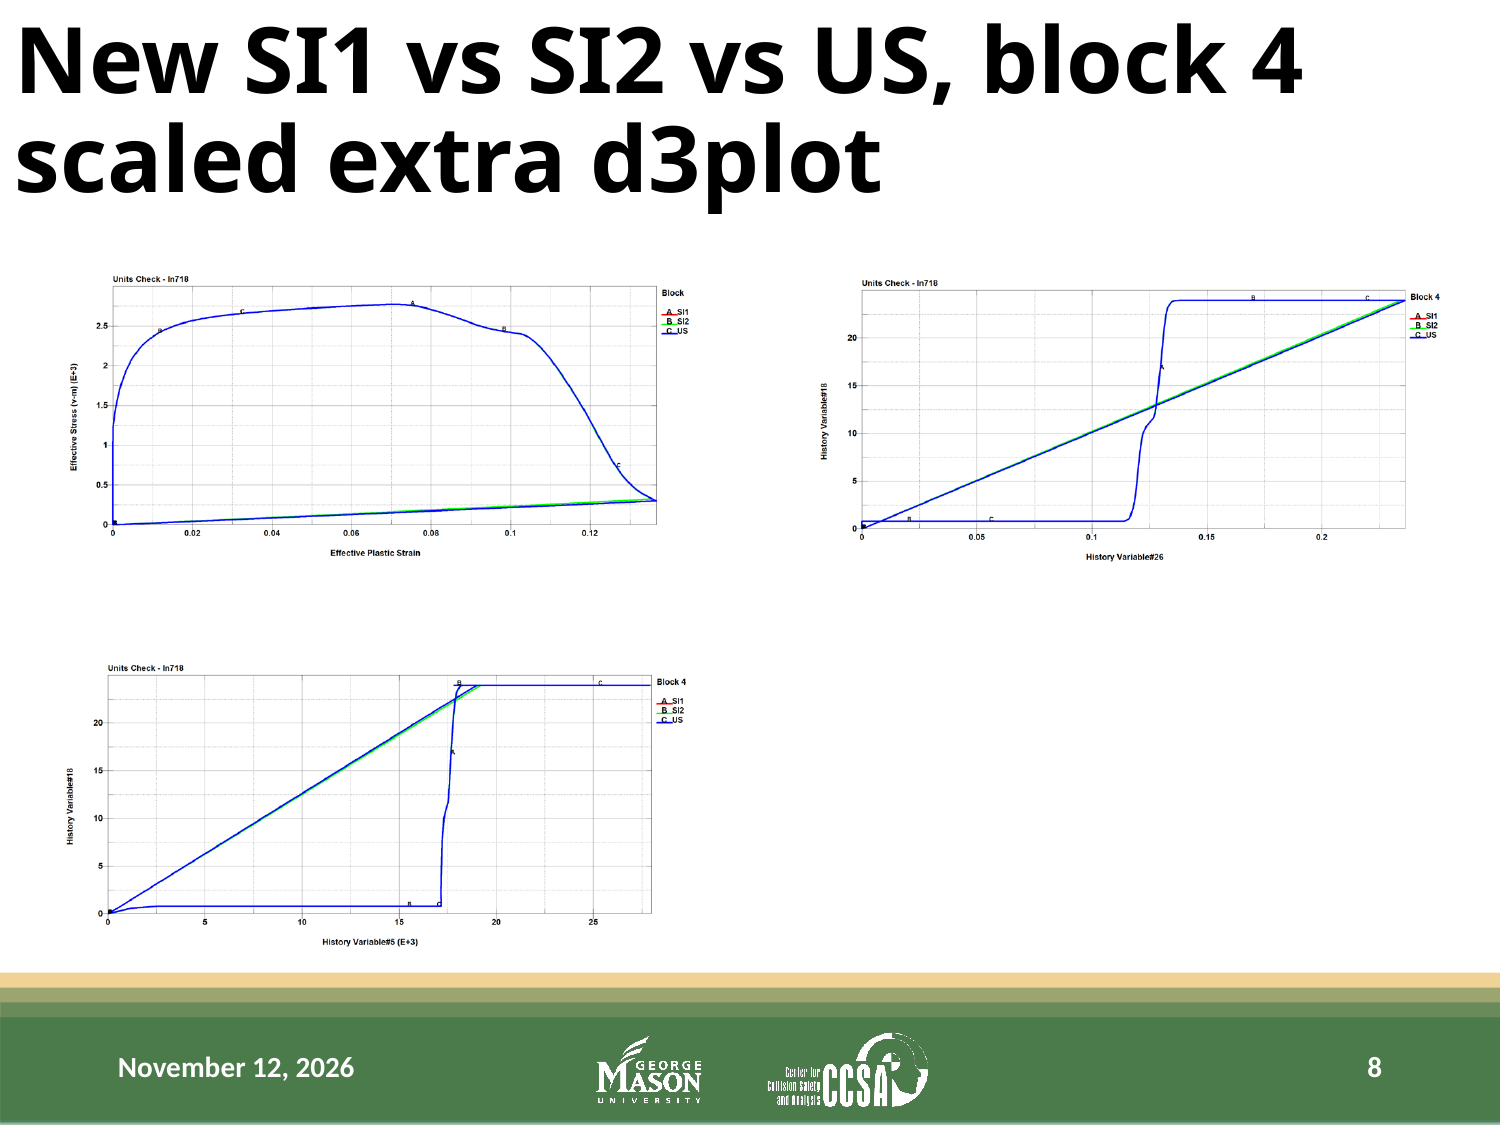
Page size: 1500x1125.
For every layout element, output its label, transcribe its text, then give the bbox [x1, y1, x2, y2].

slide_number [103, 1041, 441, 1102]
slide_number 8 [1115, 1041, 1397, 1102]
picture [42, 657, 698, 955]
picture [796, 272, 1453, 570]
picture [587, 1024, 713, 1115]
text_box New SI1 vs SI2 vs US, block 4 scaled extra d3plot [0, 25, 1450, 201]
picture [47, 268, 703, 566]
picture [757, 1024, 938, 1115]
